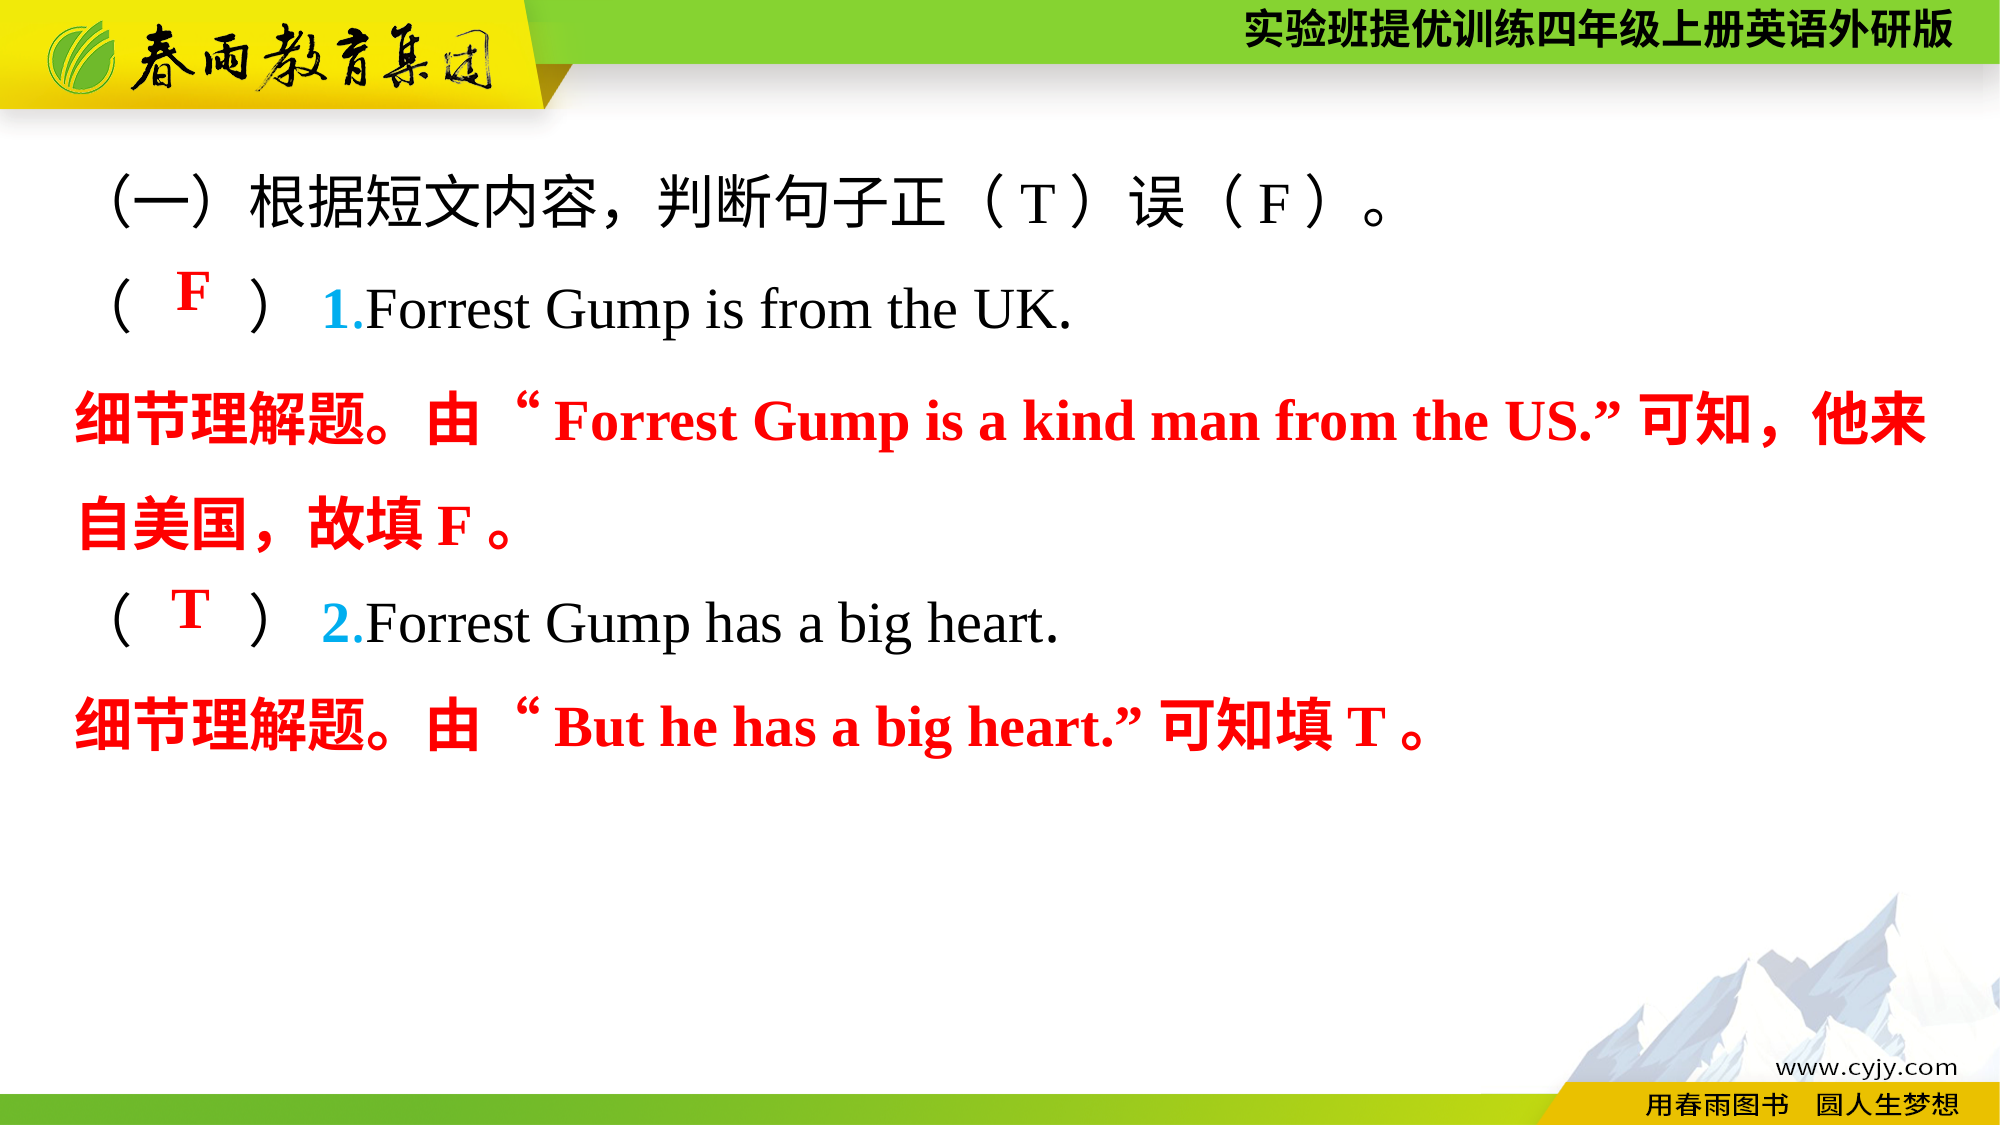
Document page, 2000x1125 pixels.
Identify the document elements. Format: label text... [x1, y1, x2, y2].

text_box F [161, 245, 227, 330]
list （一）根据短文内容，判断句子正（T）误（F）。 （ ）1.Forrest Gump is from the UK. （ ）2.Forrest Gump has a big heart. [59, 122, 1944, 339]
list （一）根据短文内容，判断句子正（T）误（F）。 （ ）1.Forrest Gump is from the UK. （ ）2.Forrest Gump has a big heart. [59, 565, 156, 645]
list （一）根据短文内容，判断句子正（T）误（F）。 （ ）1.Forrest Gump is from the UK. （ ）2.Forrest Gump has a big heart. [239, 565, 1944, 645]
text_box 细节理解题。由“Forrest Gump is a kind man from the US.”可知，他来自美国，故填F。 [59, 339, 1944, 565]
picture [0, 0, 2000, 1125]
text_box T [156, 565, 239, 645]
text_box 细节理解题。由“But he has a big heart.”可知填T。 [59, 645, 1944, 766]
